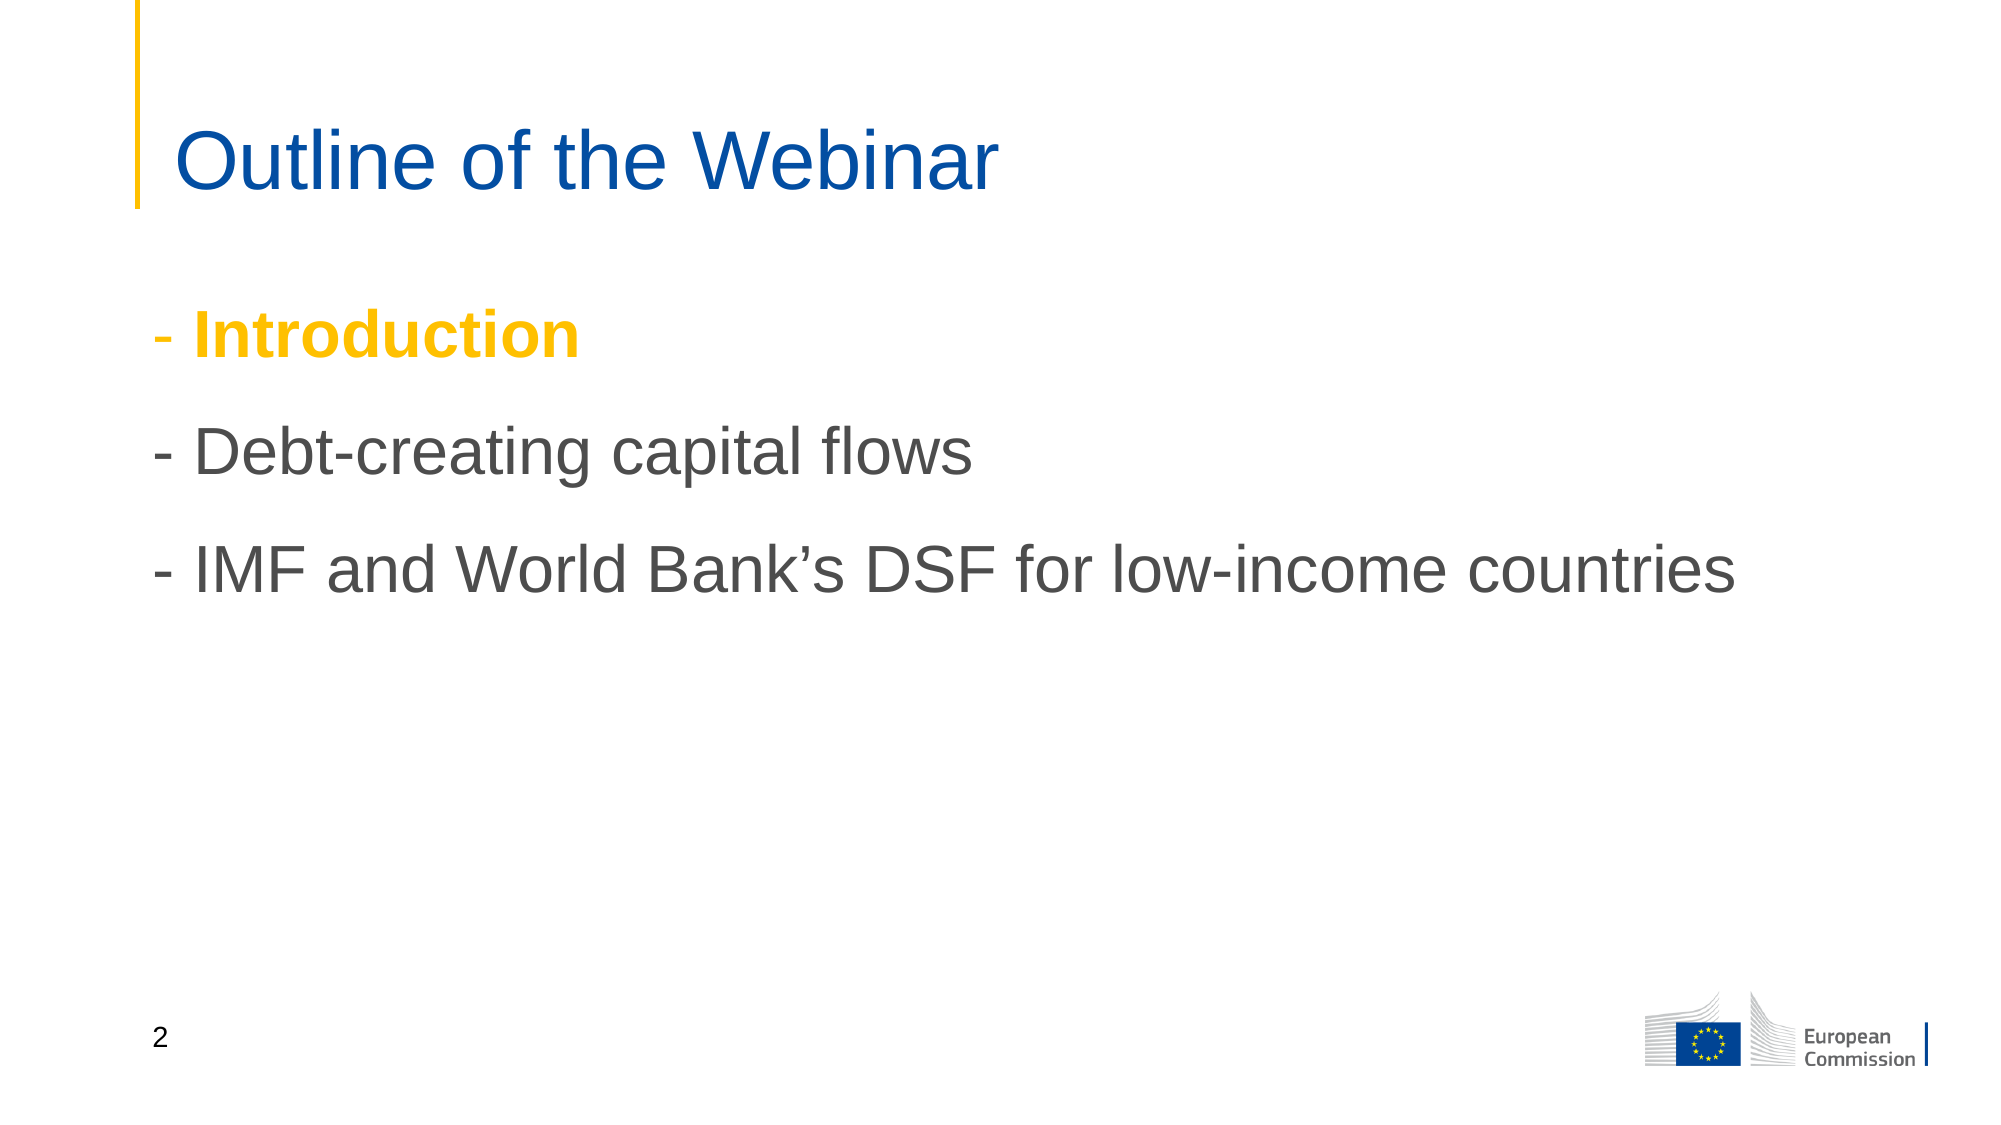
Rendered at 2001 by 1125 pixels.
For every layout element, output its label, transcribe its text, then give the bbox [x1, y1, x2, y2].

picture [1645, 991, 1928, 1066]
title Outline of the Webinar [159, 79, 1885, 208]
list - Introduction - Debt-creating capital flows - IMF and World Bank’s DSF for low-income countries [137, 283, 1863, 863]
slide_number 2 [137, 1005, 588, 1066]
